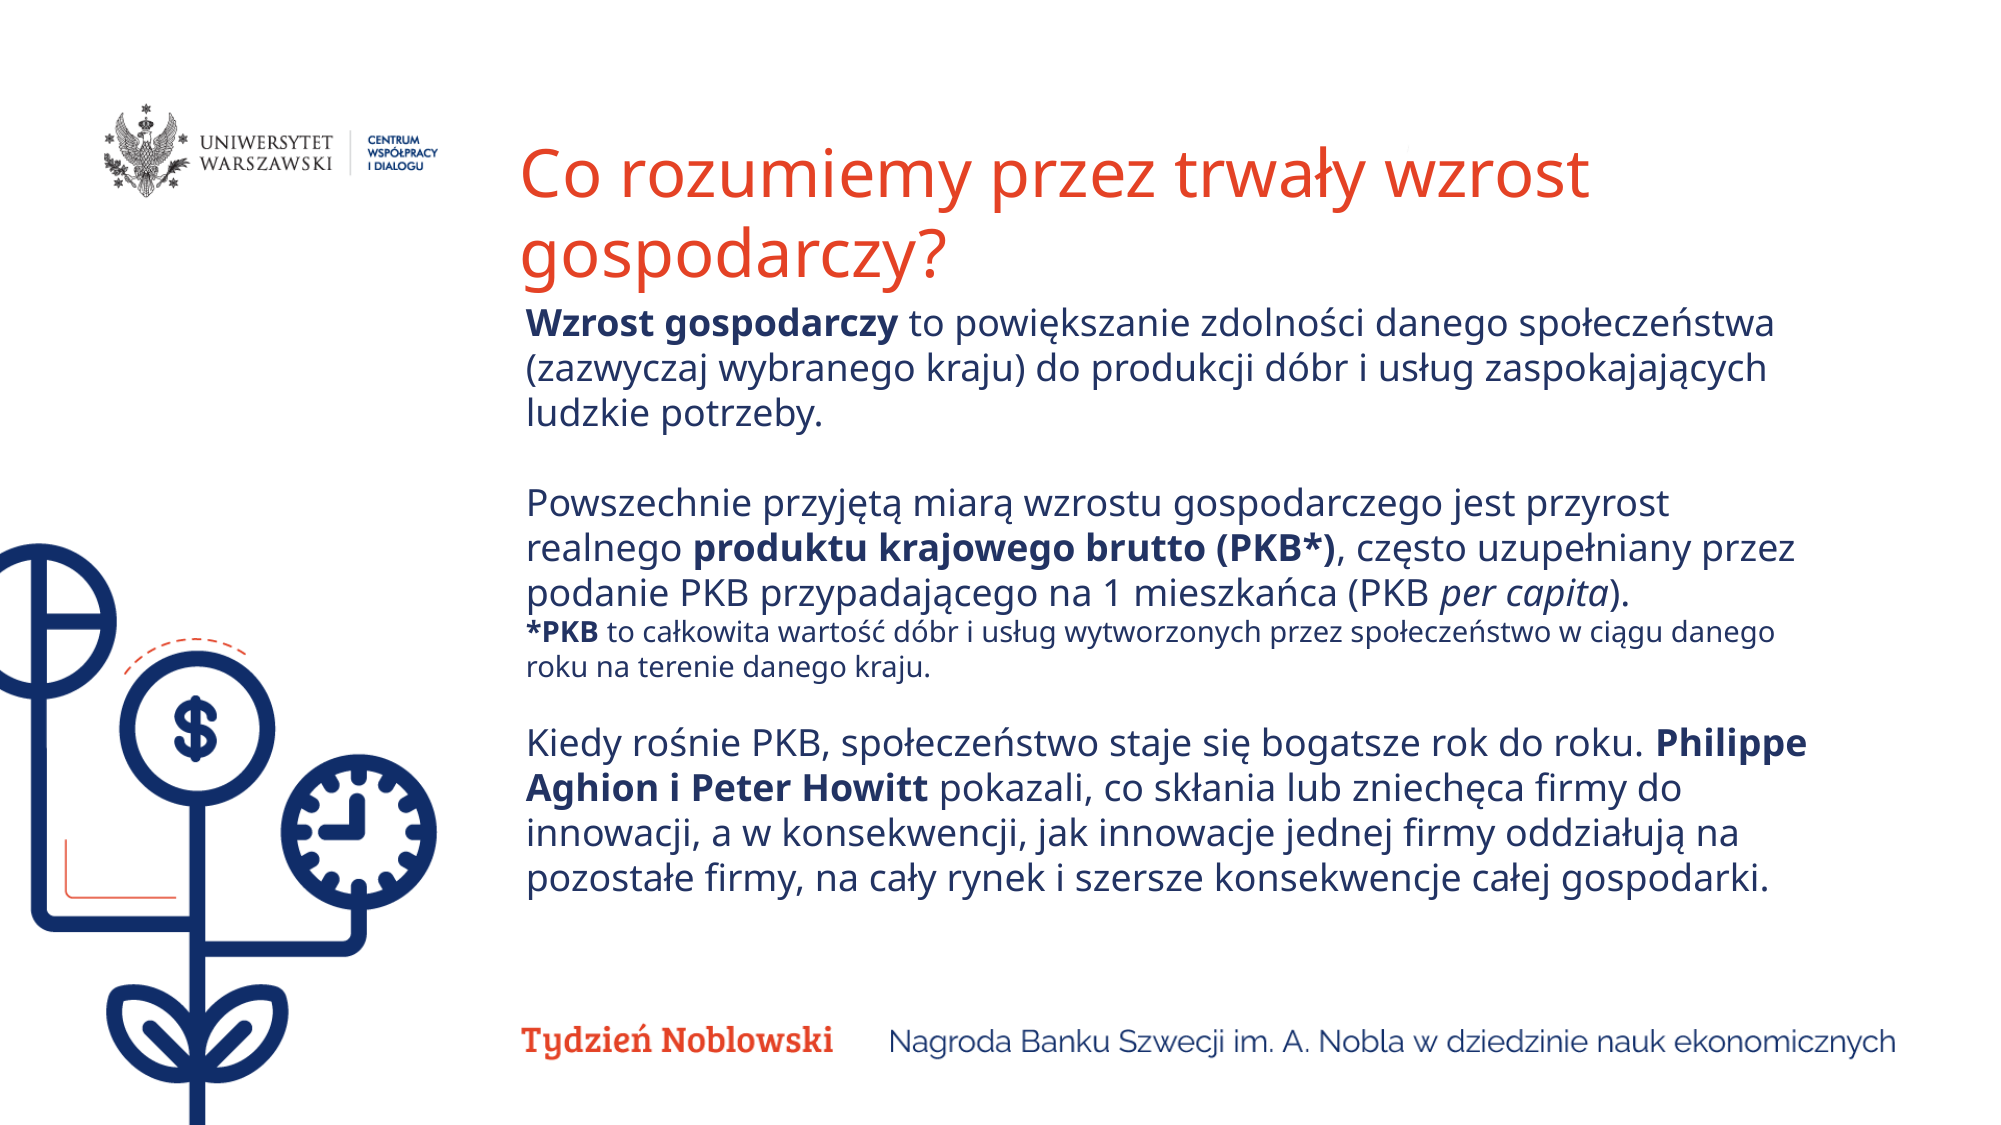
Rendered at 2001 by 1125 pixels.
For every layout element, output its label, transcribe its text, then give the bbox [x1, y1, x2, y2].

picture [0, 0, 2001, 1125]
text_box Wzrost gospodarczy to powiększanie zdolności danego społeczeństwa (zazwyczaj wybranego kraju) do produkcji dóbr i usług zaspokajających ludzkie potrzeby. Powszechnie przyjętą miarą wzrostu gospodarczego jest przyrost realnego produktu krajowego brutto (PKB*), często uzupełniany przez podanie PKB przypadającego na 1 mieszkańca (PKB per capita). *PKB to całkowita wartość dóbr i usług wytworzonych przez społeczeństwo w ciągu danego roku na terenie danego kraju. Kiedy rośnie PKB, społeczeństwo staje się bogatsze rok do roku. Philippe Aghion i Peter Howitt pokazali, co skłania lub zniechęca firmy do innowacji, a w konsekwencji, jak innowacje jednej firmy oddziałują na pozostałe firmy, na cały rynek i szersze konsekwencje całej gospodarki. [511, 291, 1823, 906]
text_box Co rozumiemy przez trwały wzrost gospodarczy? [505, 123, 1977, 299]
